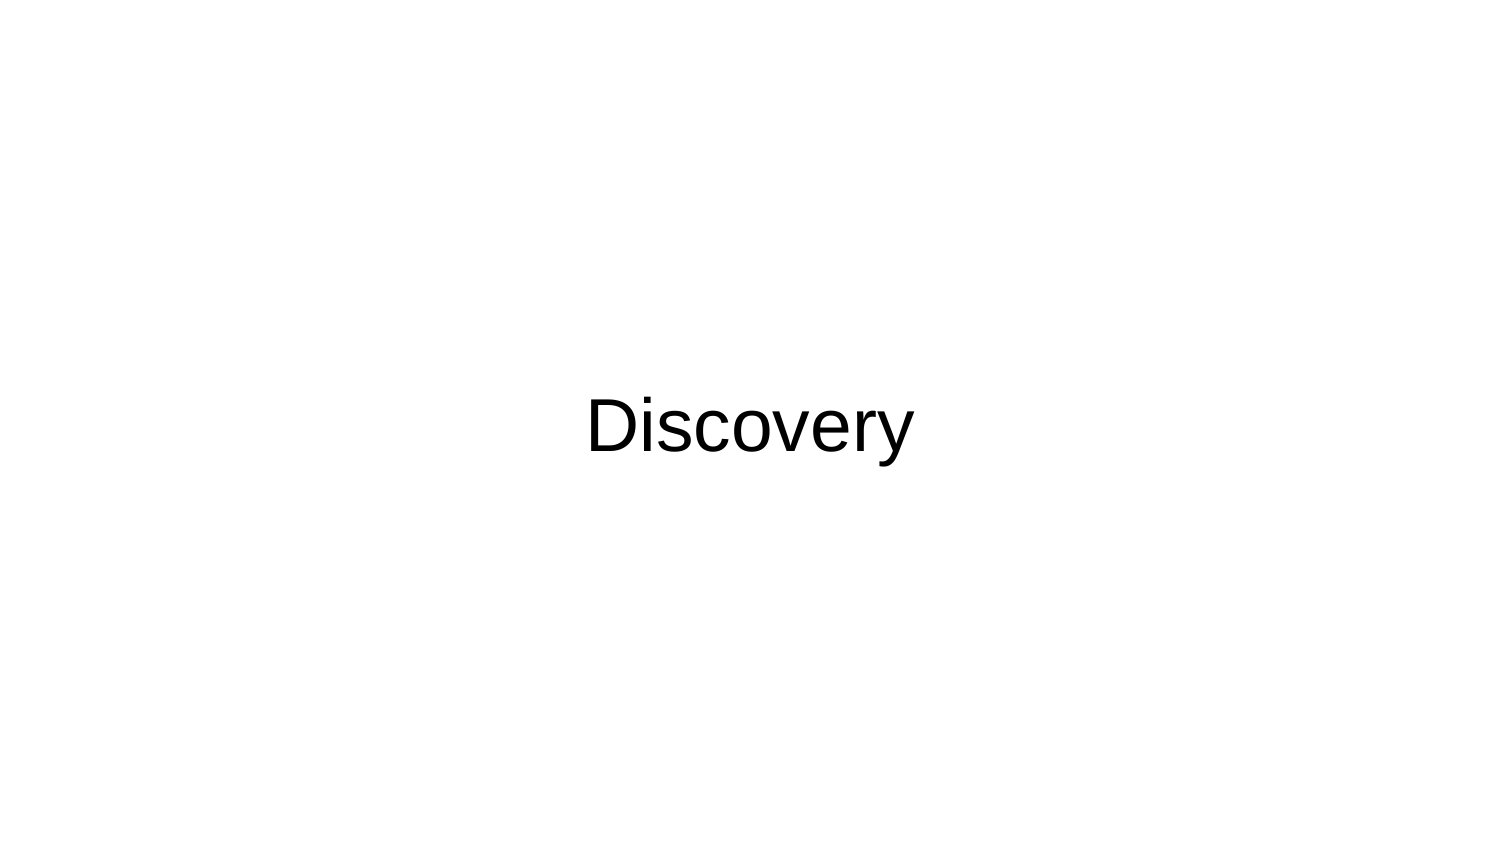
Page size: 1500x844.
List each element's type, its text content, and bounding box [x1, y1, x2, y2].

title Discovery [51, 352, 1449, 491]
